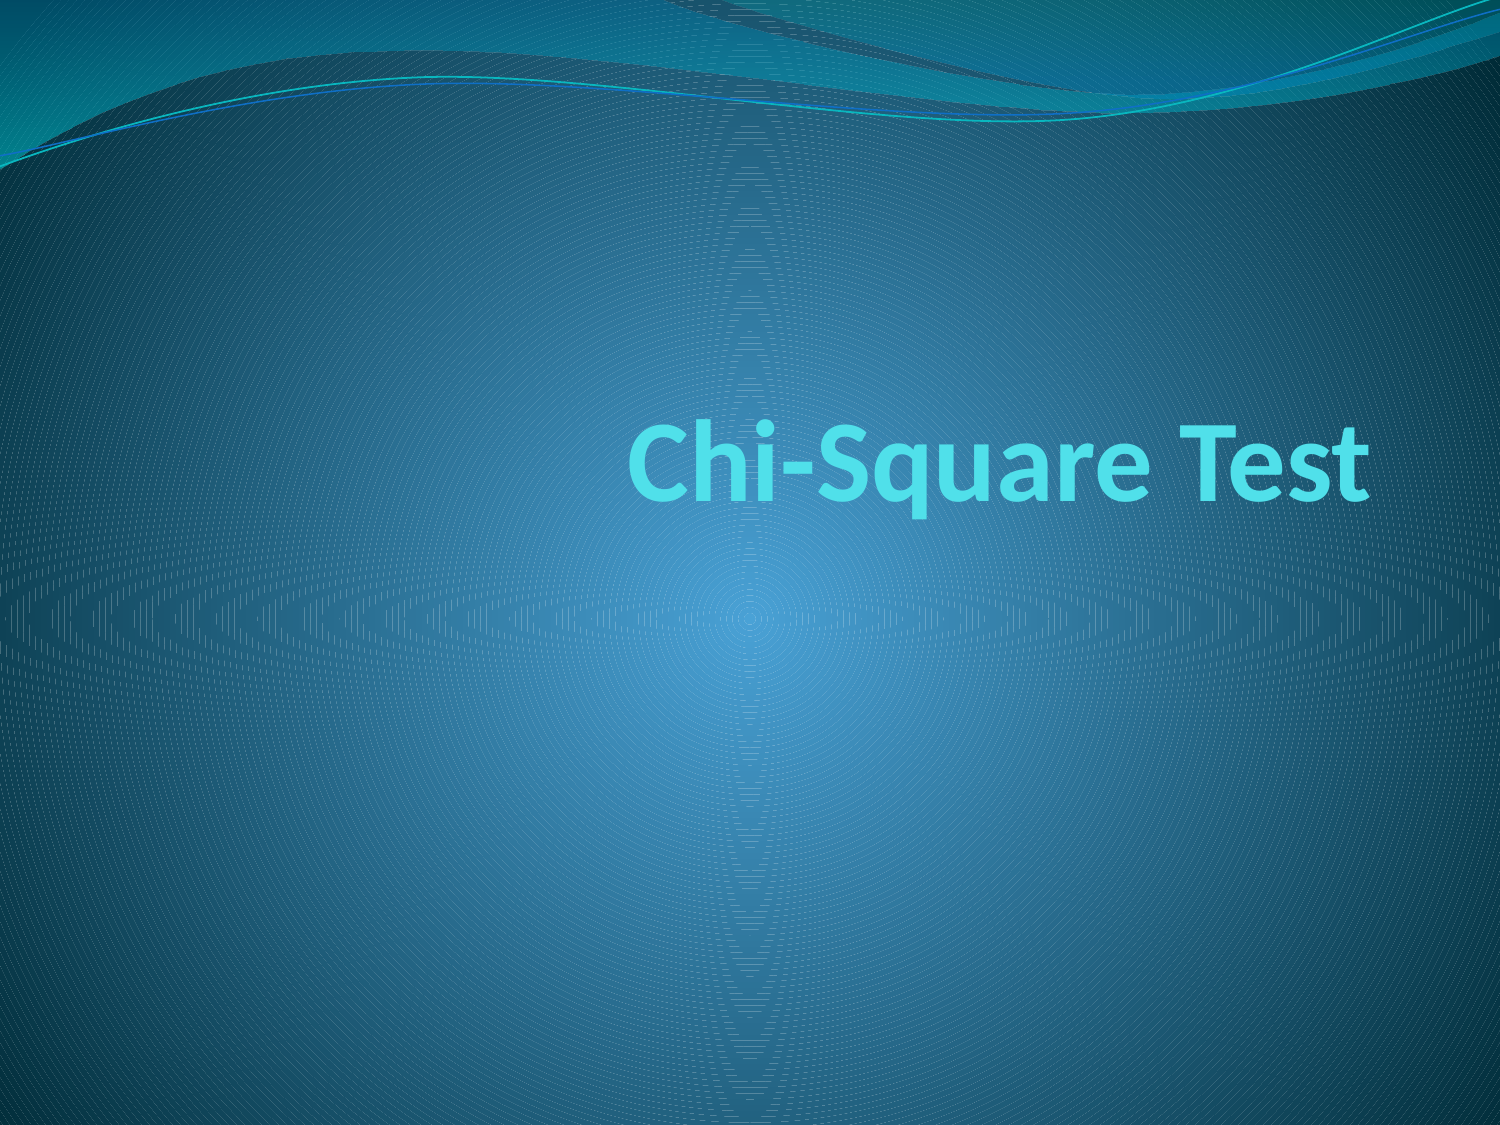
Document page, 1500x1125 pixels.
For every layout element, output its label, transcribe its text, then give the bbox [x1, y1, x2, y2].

title Chi-Square Test [87, 224, 1376, 525]
